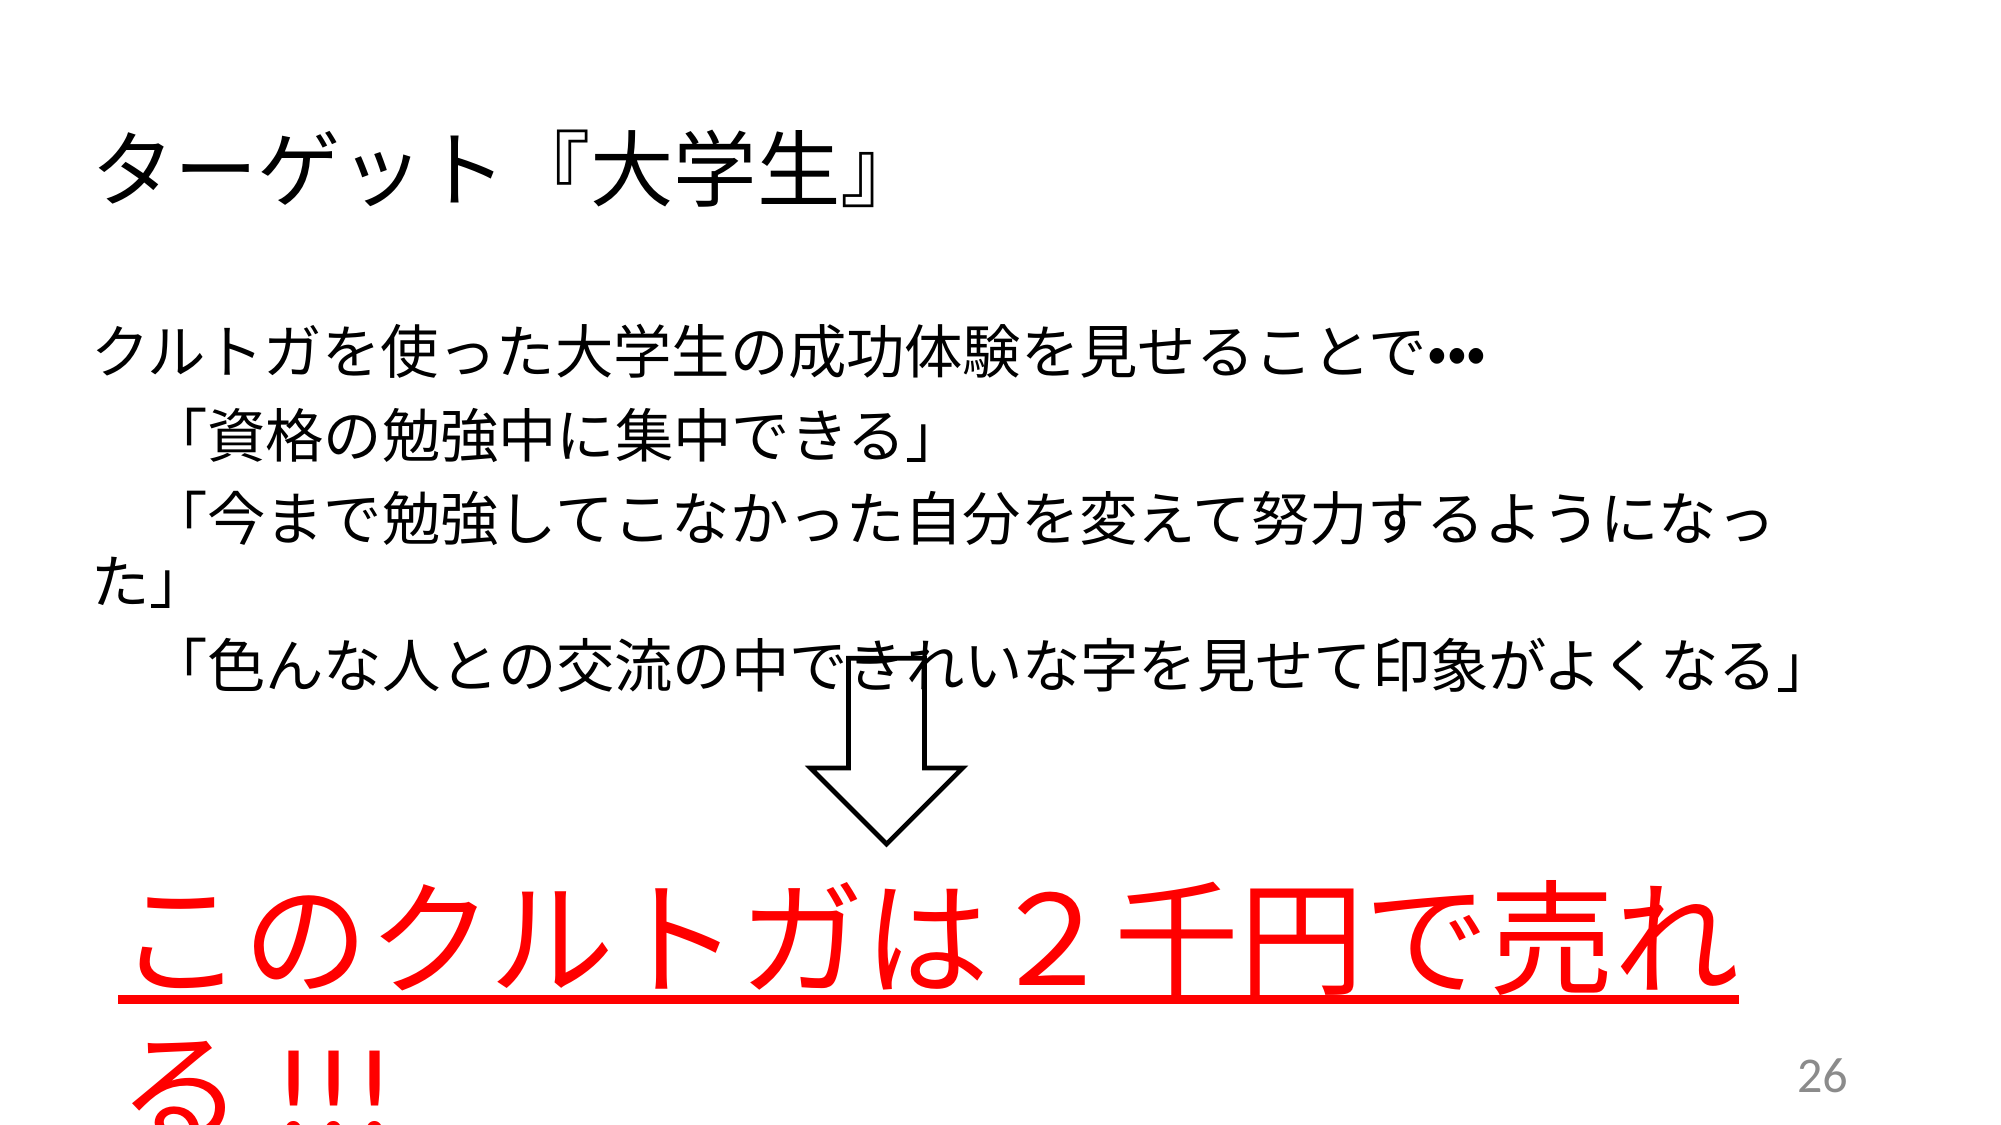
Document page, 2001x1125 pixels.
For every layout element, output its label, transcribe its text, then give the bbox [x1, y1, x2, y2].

text_box このクルトガは２千円で売れる!!! [103, 793, 1897, 1125]
list ターゲット『大学生』 クルトガを使った大学生の成功体験を見せることで・・・ 「資格の勉強中に集中できる」 「今まで勉強してこなかった自分を変えて努力するようになった」 「色んな人との交流の中できれいな字を見せて印象がよくなる」 [76, 0, 1897, 1125]
slide_number 26 [1412, 1042, 1863, 1103]
text_box [807, 657, 966, 846]
